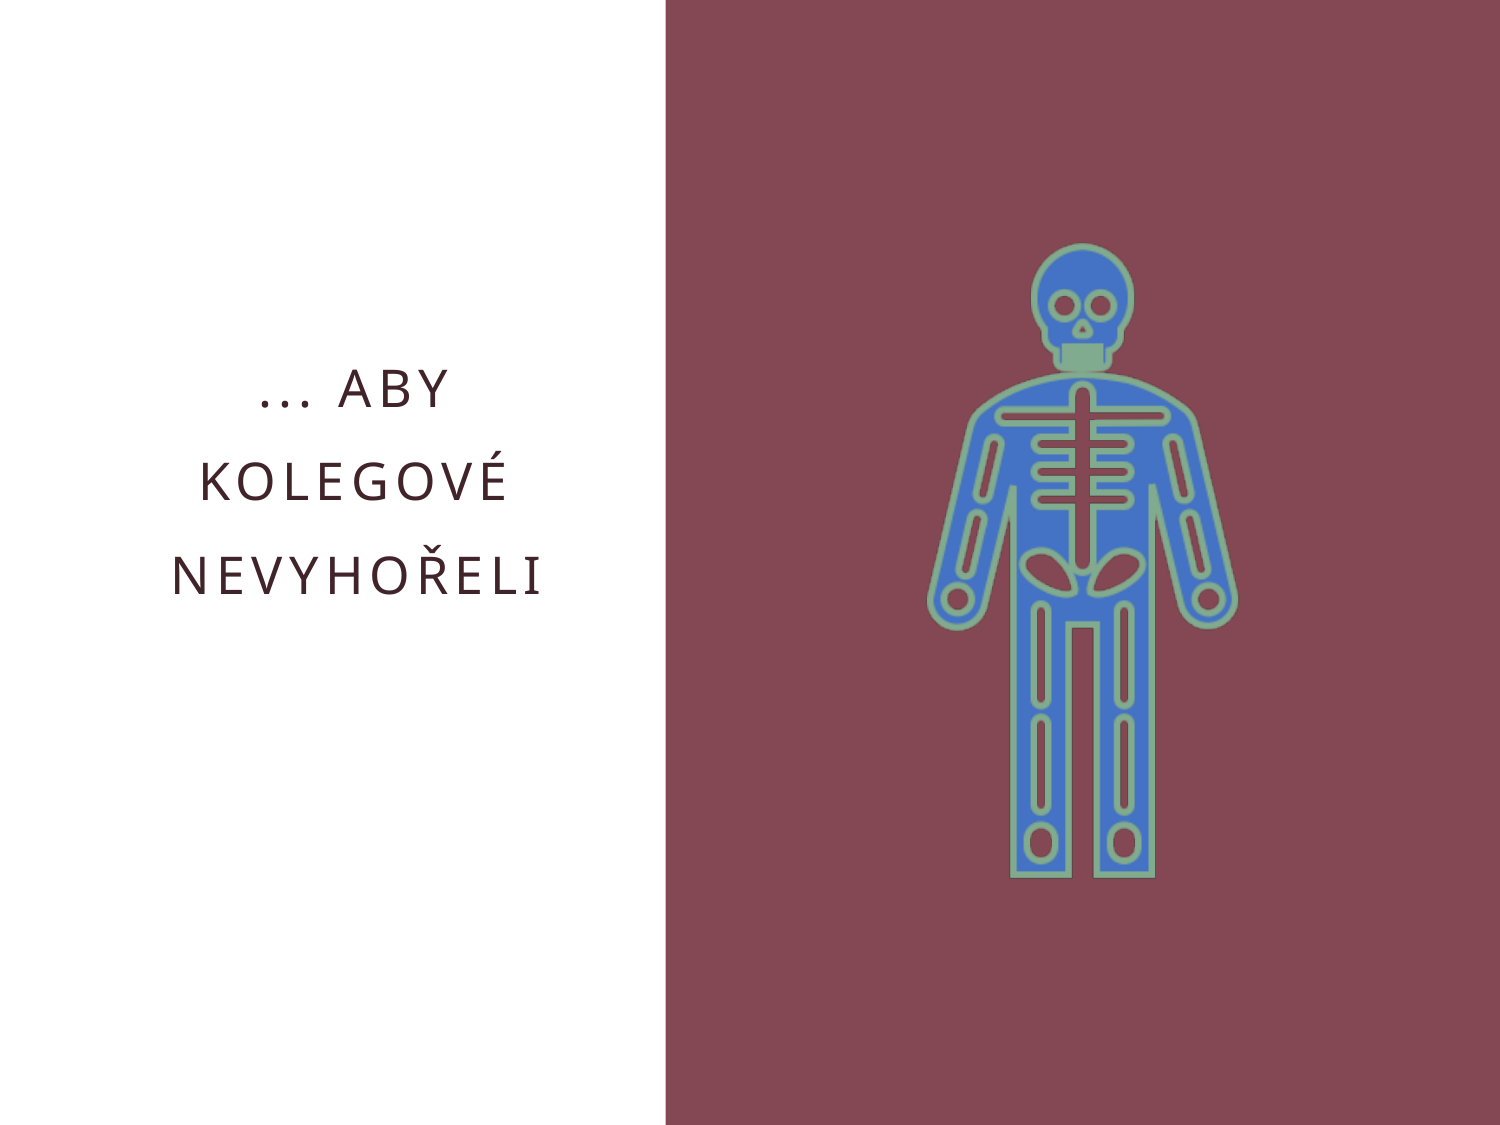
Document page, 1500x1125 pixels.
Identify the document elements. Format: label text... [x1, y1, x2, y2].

title ... aby kolegové nevyhořeli [131, 112, 582, 613]
text_box [0, 0, 665, 1125]
picture [749, 229, 1416, 896]
text_box [665, 0, 1500, 1125]
